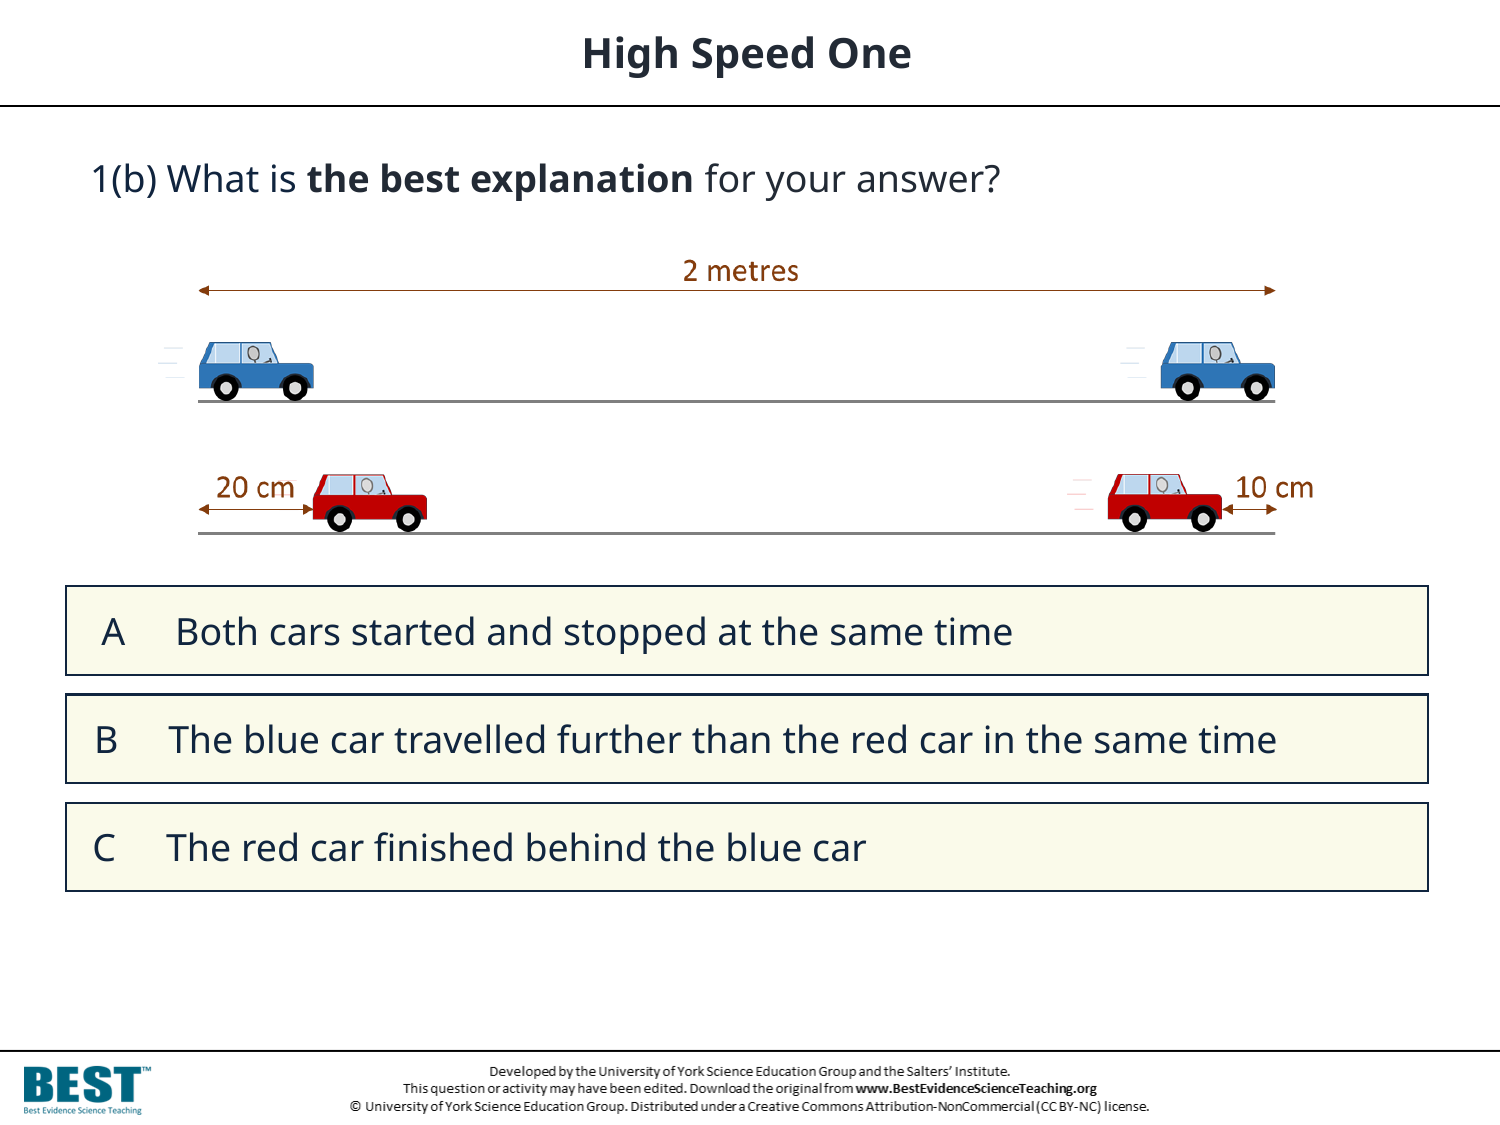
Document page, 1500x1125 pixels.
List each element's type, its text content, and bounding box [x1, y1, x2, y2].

text_box High Speed One [23, 4, 1471, 99]
picture [0, 105, 1500, 1125]
